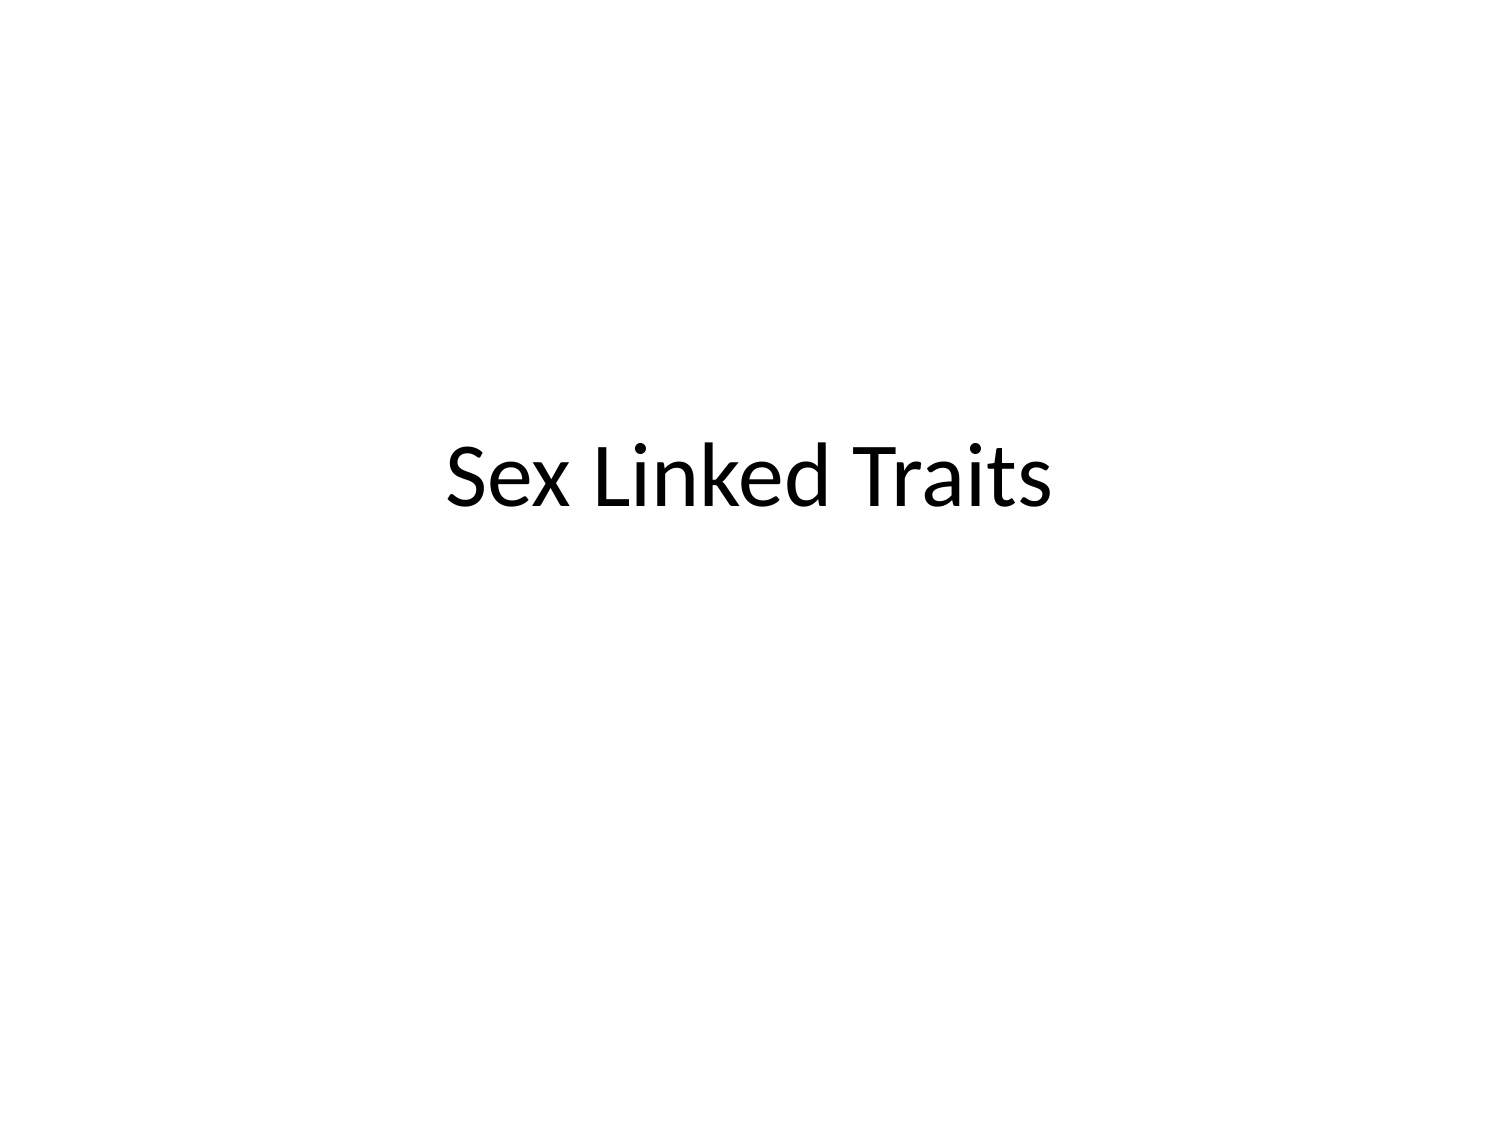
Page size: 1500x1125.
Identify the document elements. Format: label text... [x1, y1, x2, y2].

title Sex Linked Traits [112, 349, 1388, 591]
